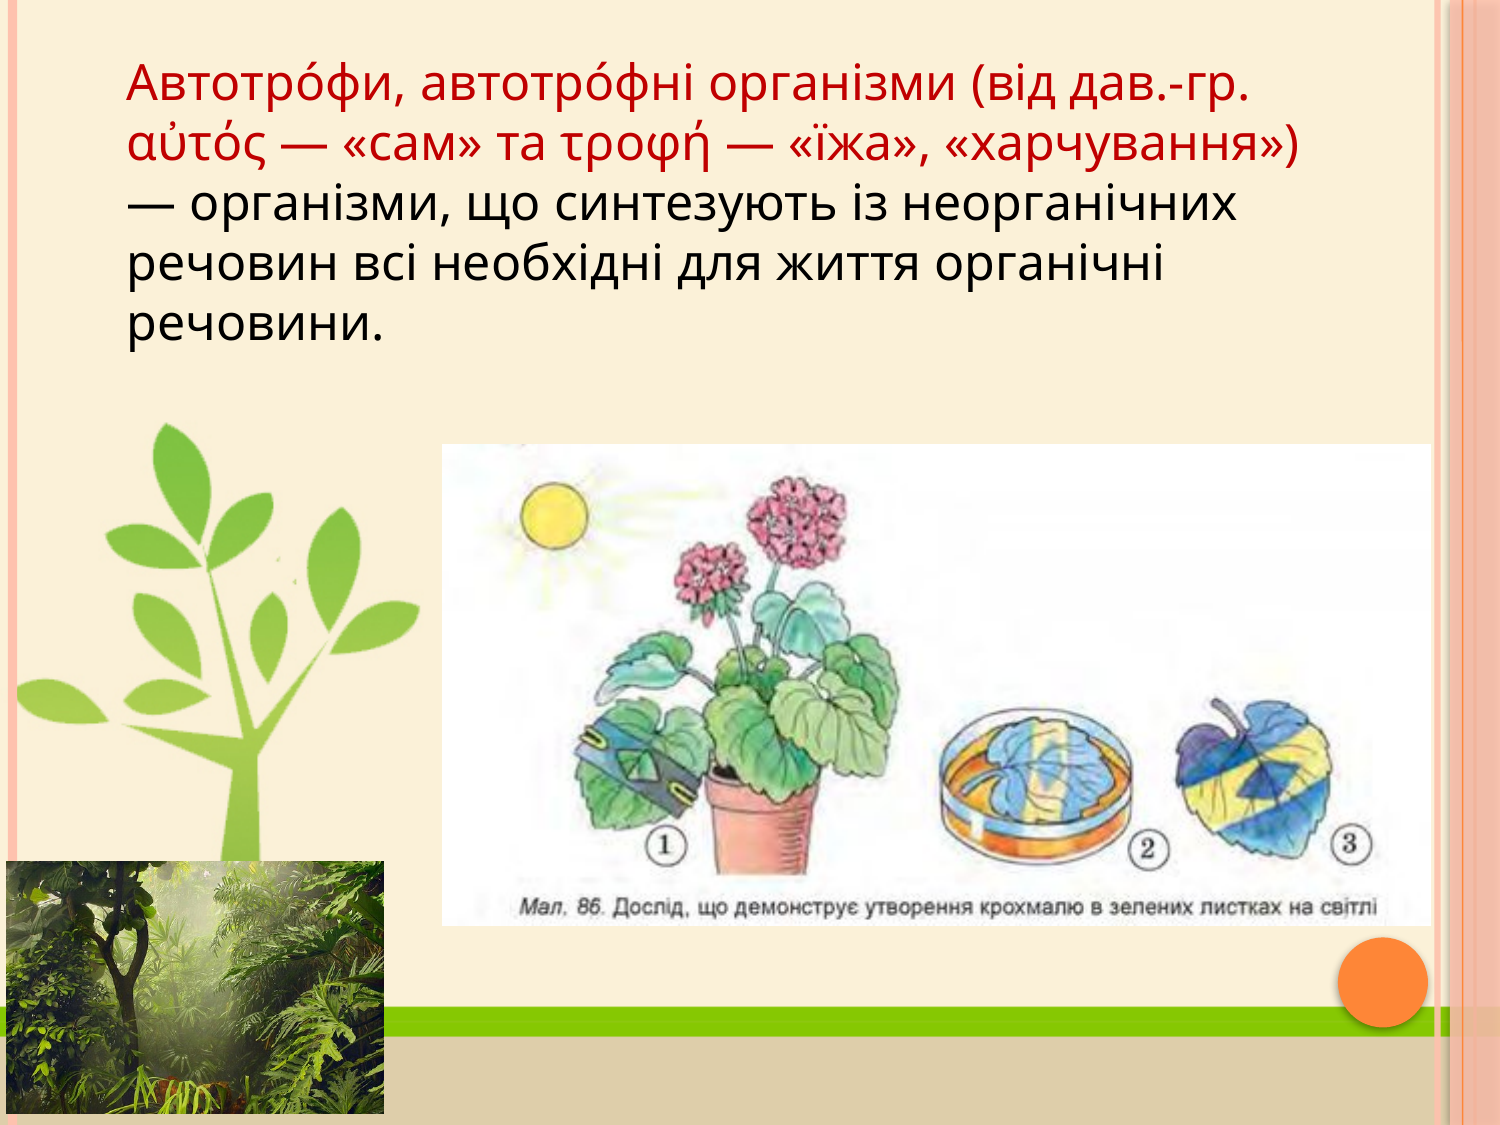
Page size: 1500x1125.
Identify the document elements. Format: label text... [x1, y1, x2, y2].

picture [0, 0, 1434, 1125]
picture [1441, 0, 1449, 1125]
list Автотро́фи, автотро́фні організми (від дав.-гр. αὐτός — «сам» та τροφή — «їжа», «харчування») — організми, що синтезують із неорганічних речовин всі необхідні для життя органічні речовини. [112, 42, 1331, 367]
